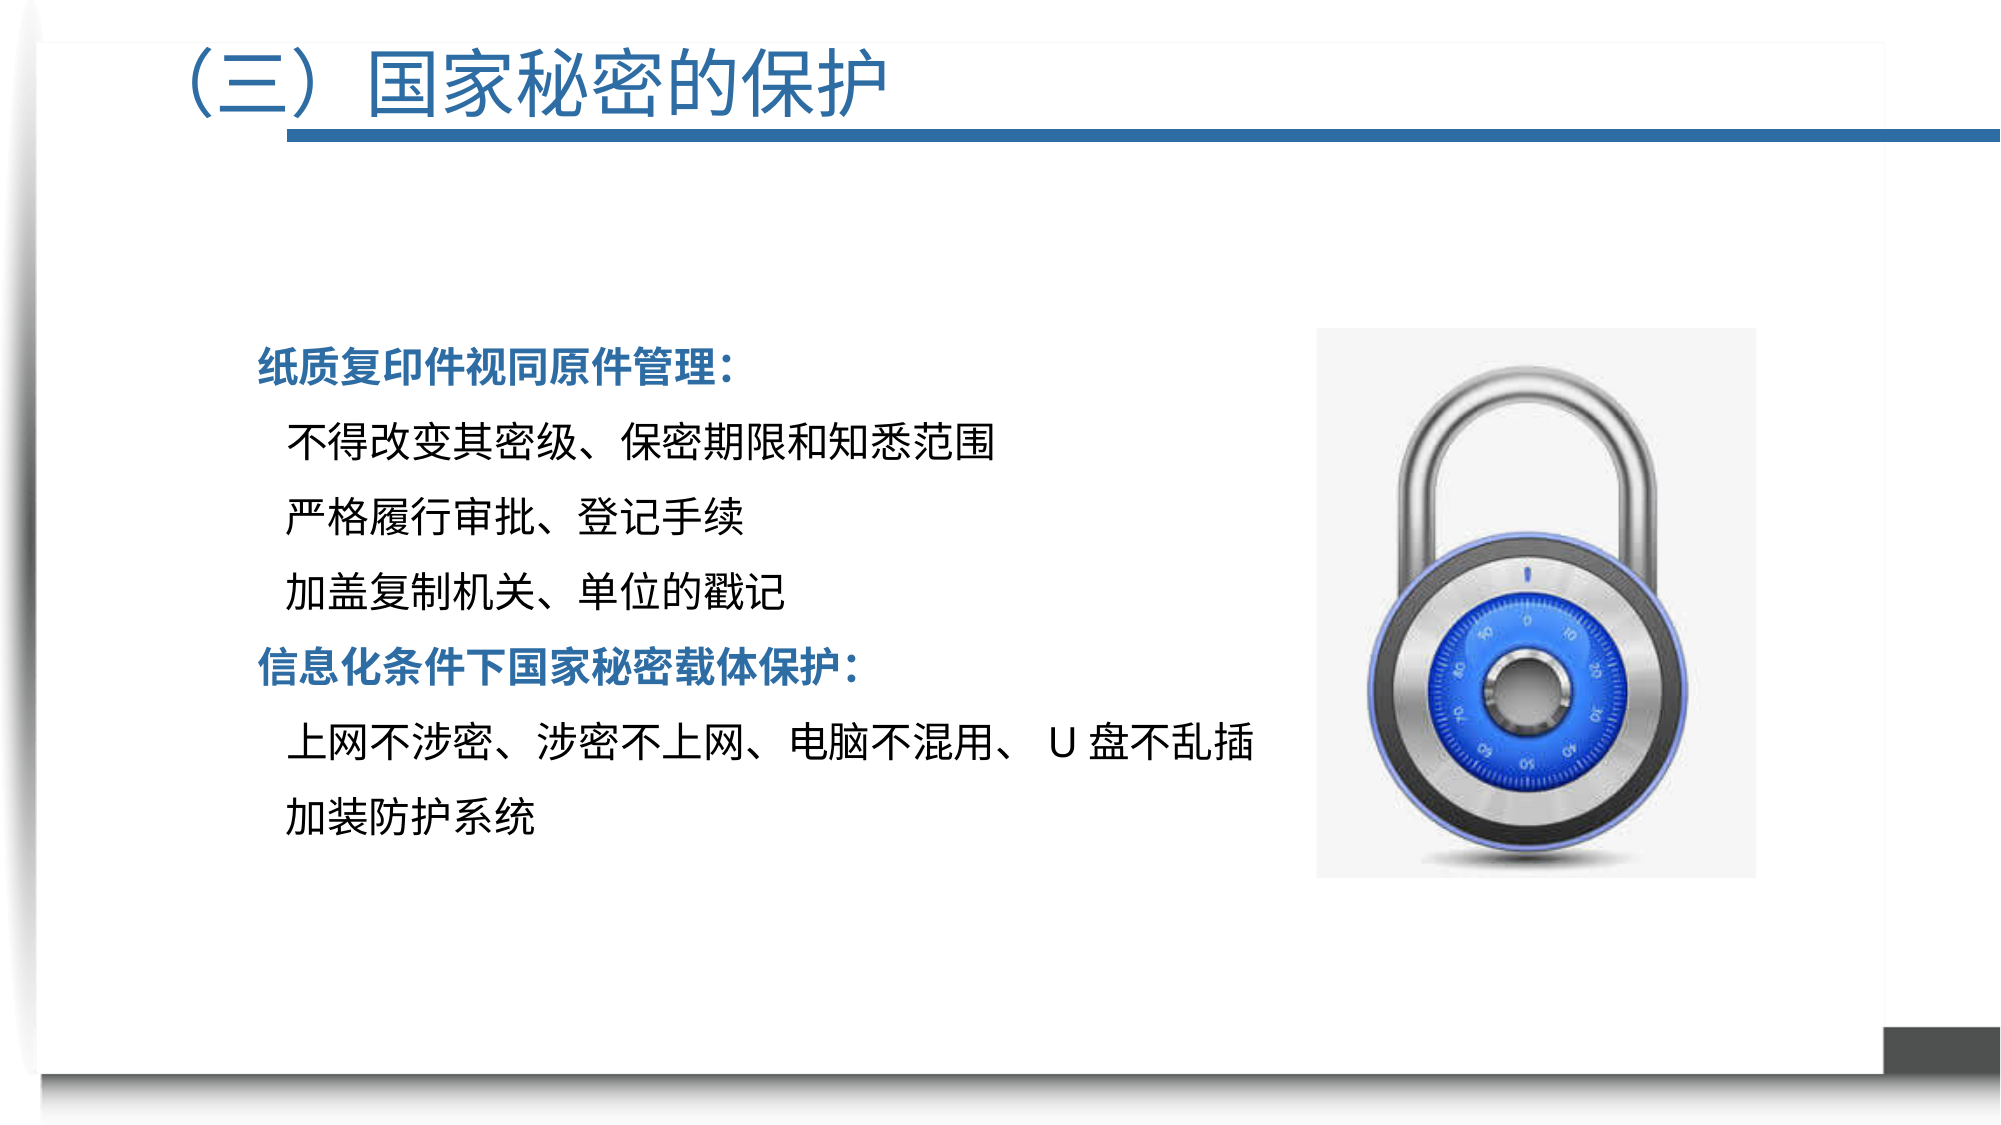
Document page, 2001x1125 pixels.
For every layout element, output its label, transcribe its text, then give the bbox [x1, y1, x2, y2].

text_box 纸质复印件视同原件管理： 不得改变其密级、保密期限和知悉范围 严格履行审批、登记手续 加盖复制机关、单位的戳记 信息化条件下国家秘密载体保护： 上网不涉密、涉密不上网、电脑不混用、U盘不乱插 加装防护系统 [242, 308, 1296, 848]
text_box （三）国家秘密的保护 [125, 29, 906, 135]
picture [0, 0, 2001, 1125]
